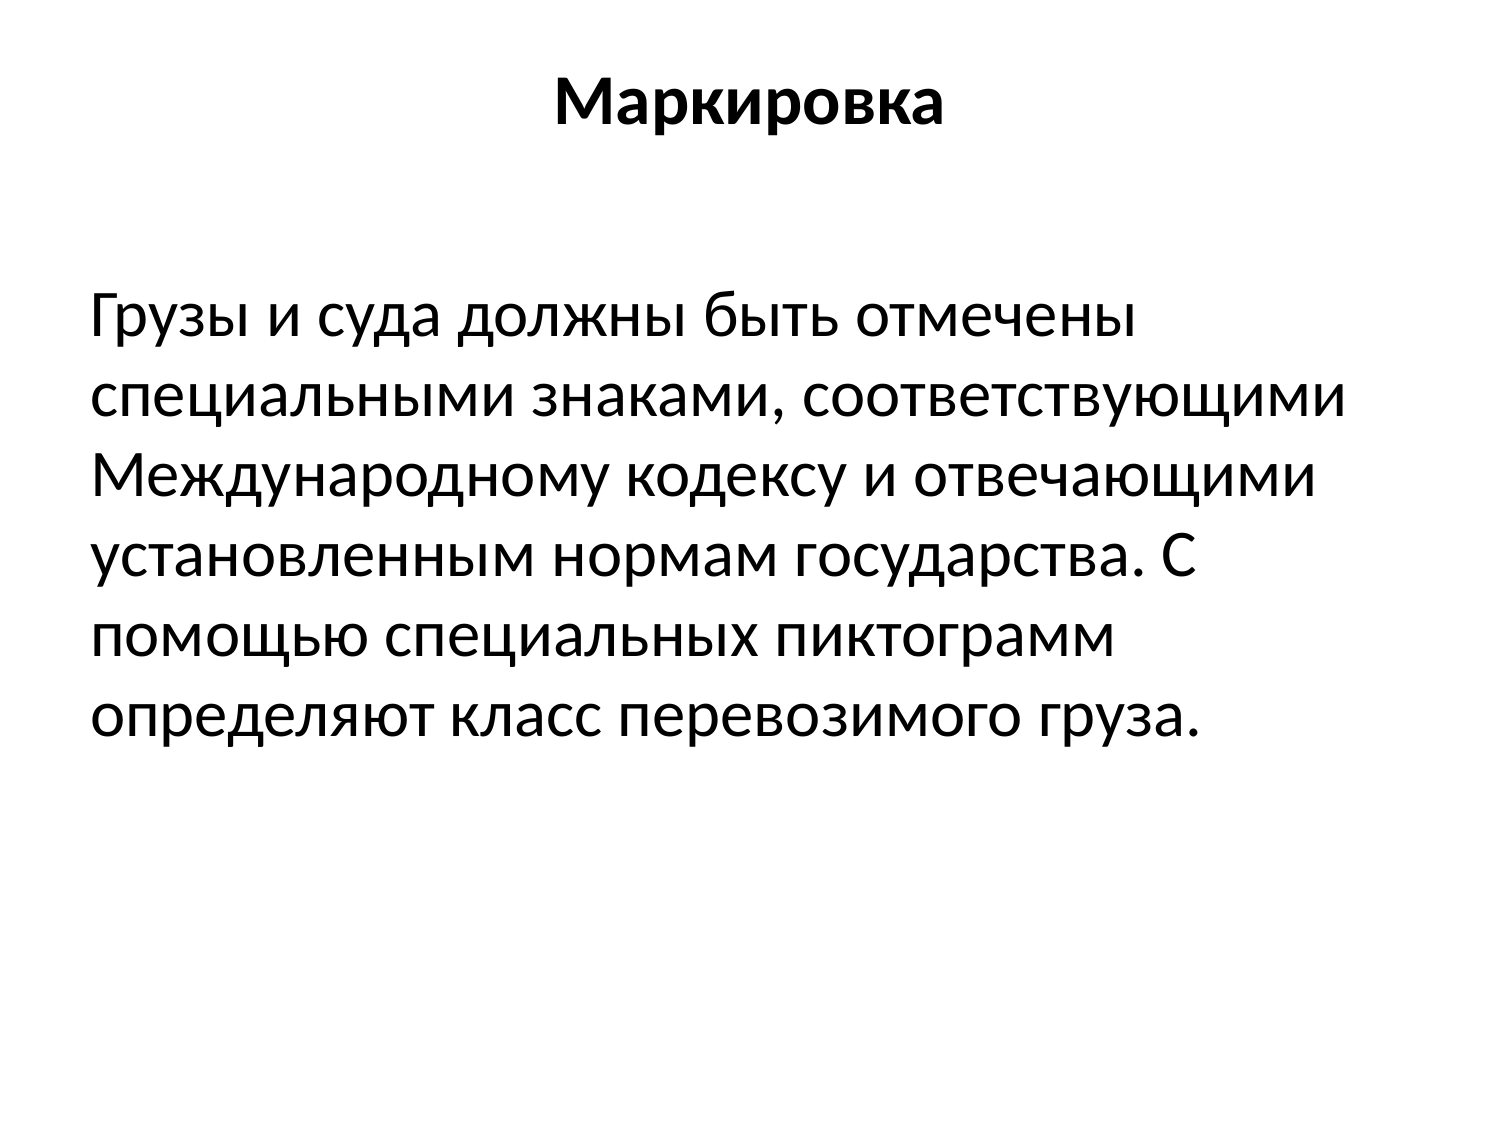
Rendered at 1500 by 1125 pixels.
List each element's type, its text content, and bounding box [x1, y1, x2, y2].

title Маркировка [75, 45, 1425, 233]
list Грузы и суда должны быть отмечены специальными знаками, соответствующими Международному кодексу и отвечающими установленным нормам государства. С помощью специальных пиктограмм определяют класс перевозимого груза. [75, 262, 1425, 1005]
